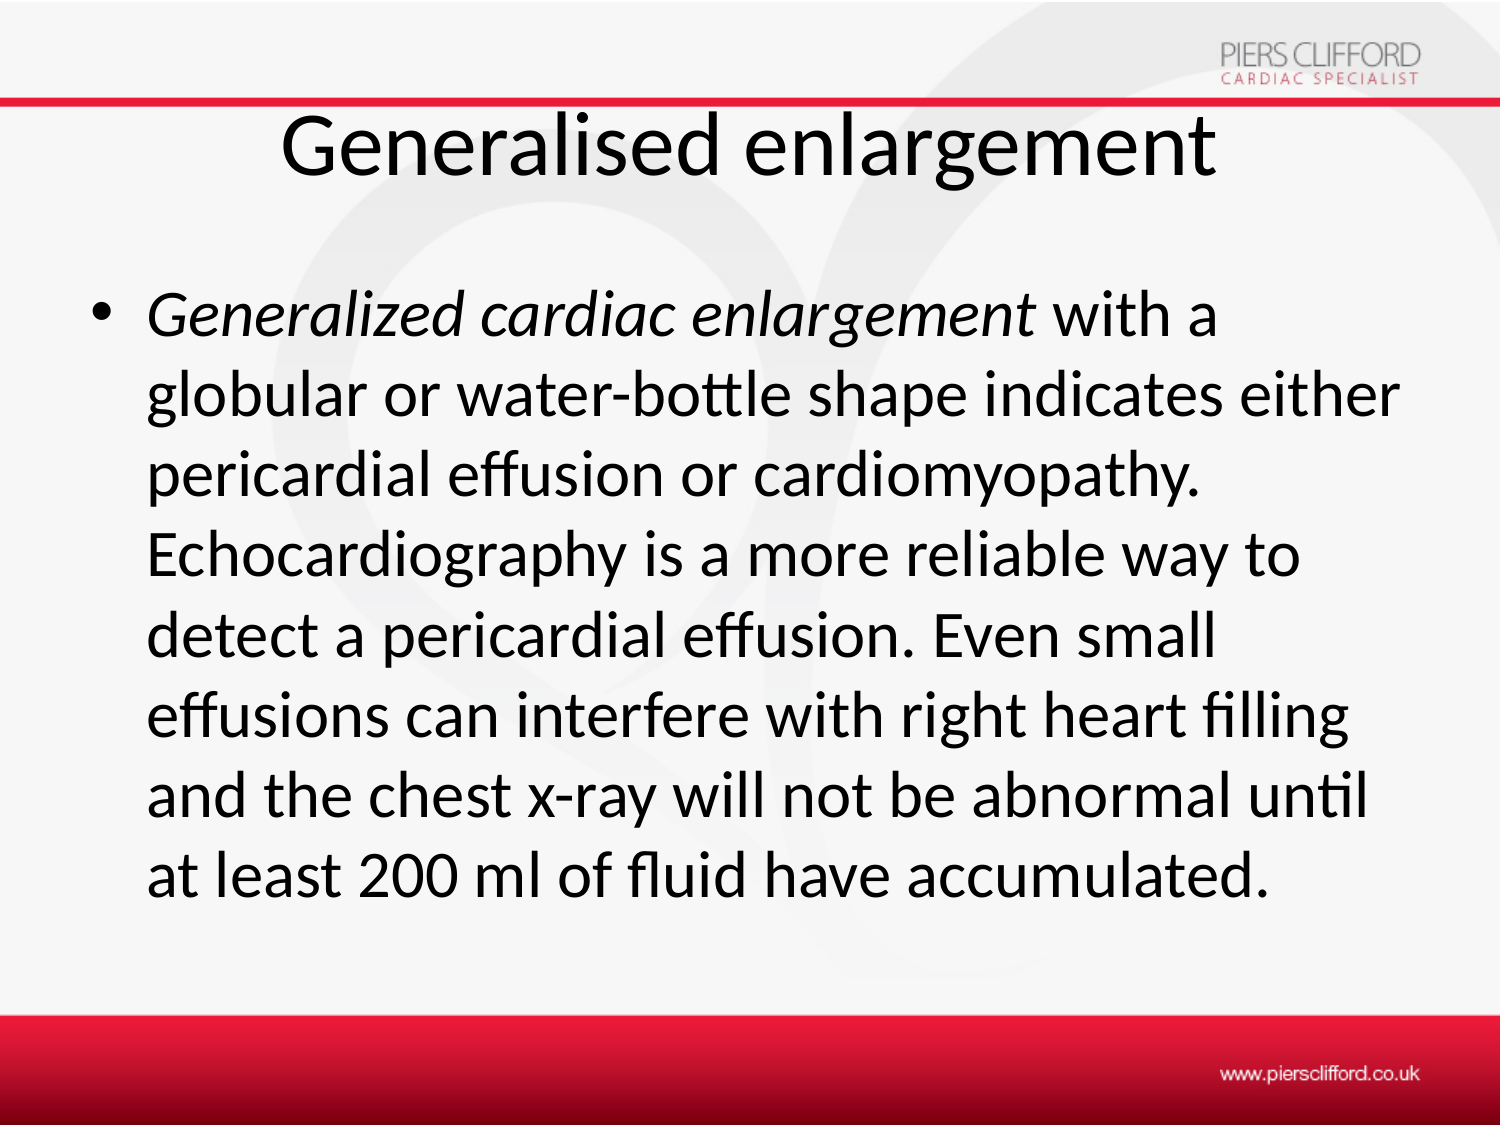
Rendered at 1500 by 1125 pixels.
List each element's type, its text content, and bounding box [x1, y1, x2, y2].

title Generalised enlargement [74, 44, 1426, 233]
picture [0, 2, 1500, 1125]
list Generalized cardiac enlargement with a globular or water-bottle shape indicates either pericardial effusion or cardiomyopathy. Echocardiography is a more reliable way to detect a pericardial effusion. Even small effusions can interfere with right heart filling and the chest x-ray will not be abnormal until at least 200 ml of fluid have accumulated. [74, 262, 1426, 1006]
